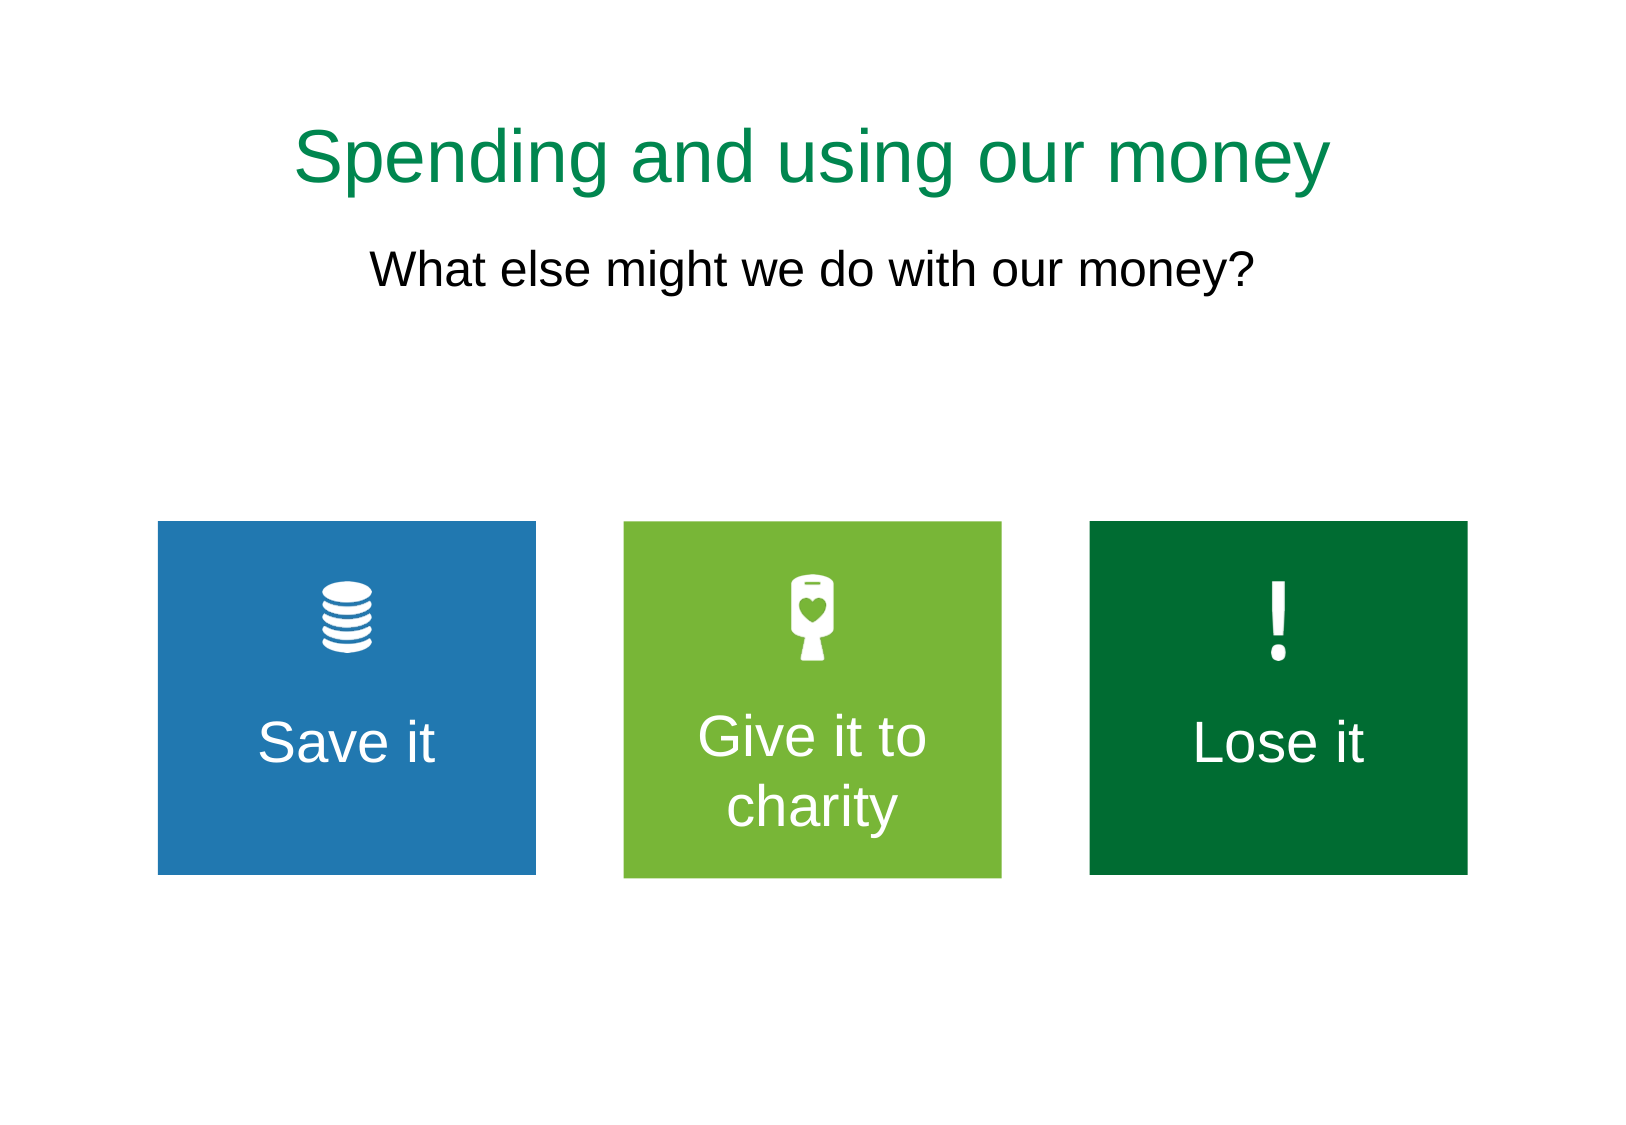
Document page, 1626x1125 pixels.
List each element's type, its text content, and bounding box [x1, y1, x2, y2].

text_box [156, 519, 538, 877]
text_box [1087, 519, 1470, 877]
picture [1271, 580, 1286, 661]
text_box What else might we do with our money? [0, 236, 1625, 297]
picture [321, 581, 372, 653]
text_box Lose it [1089, 697, 1468, 782]
picture [791, 574, 834, 661]
text_box Save it [158, 697, 536, 782]
title Spending and using our money [0, 118, 1625, 199]
text_box Give it to charity [623, 691, 1002, 846]
text_box [622, 519, 1004, 880]
